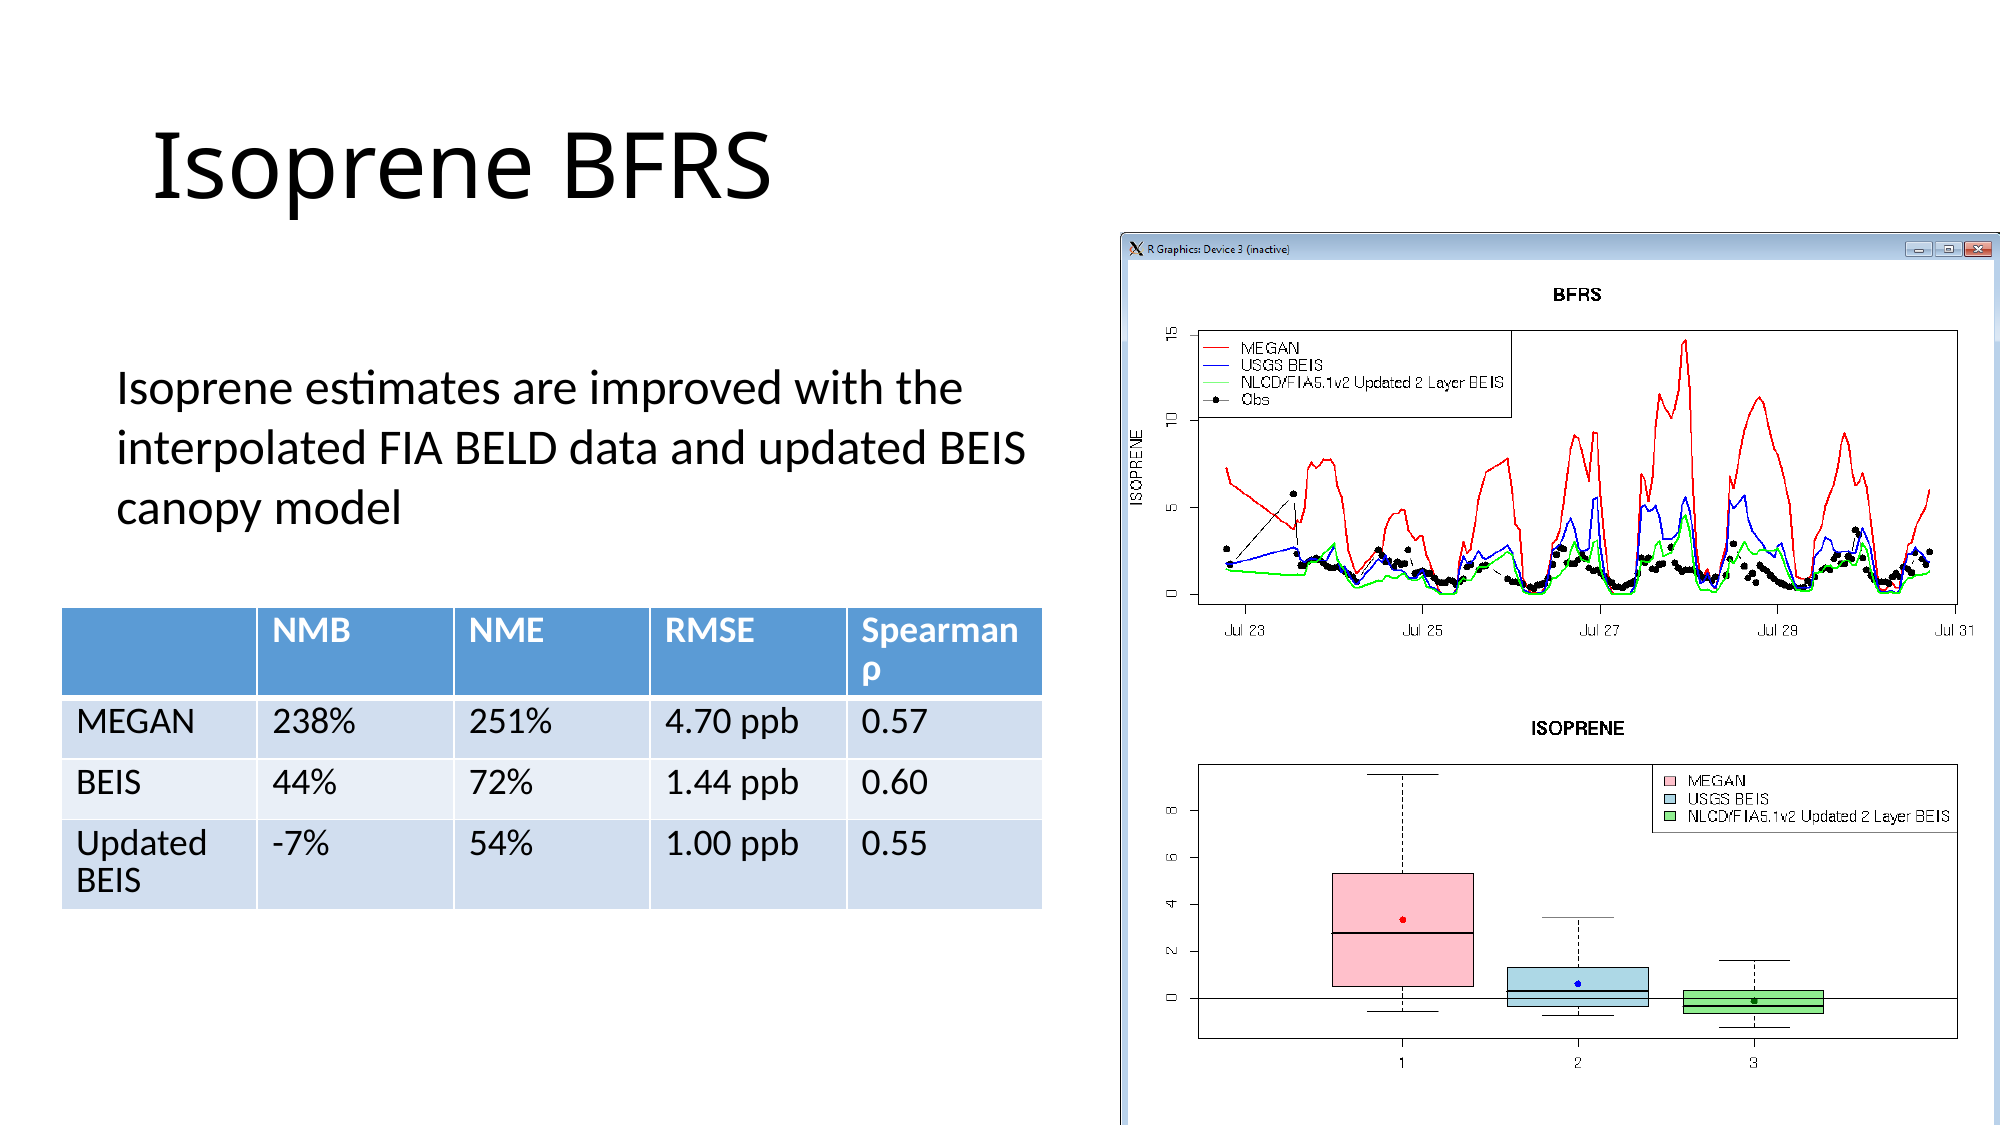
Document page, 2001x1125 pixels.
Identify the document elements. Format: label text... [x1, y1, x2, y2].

text_box Isoprene estimates are improved with the interpolated FIA BELD data and updated BEIS canopy model [101, 346, 1104, 542]
table_cell 1.44 ppb [651, 760, 846, 819]
table_cell 251% [455, 701, 649, 758]
table_cell 1.00 ppb [651, 820, 846, 909]
table_cell 44% [258, 760, 453, 819]
table_header NME [455, 608, 649, 695]
table_header NMB [258, 608, 453, 695]
table_cell 4.70 ppb [651, 701, 846, 758]
table_cell 0.55 [848, 820, 1042, 909]
table_cell MEGAN [62, 701, 256, 758]
table_header [62, 608, 256, 695]
title Isoprene BFRS [137, 59, 1863, 278]
table_cell 72% [455, 760, 649, 819]
table_header RMSE [651, 608, 846, 695]
table_cell 238% [258, 701, 453, 758]
table_header Spearman ρ [848, 608, 1042, 695]
picture [1120, 232, 2000, 1125]
table_cell BEIS [62, 760, 256, 819]
table_cell -7% [258, 820, 453, 909]
table_cell 0.60 [848, 760, 1042, 819]
table_cell Updated BEIS [62, 820, 256, 909]
table_cell 0.57 [848, 701, 1042, 758]
table_cell 54% [455, 820, 649, 909]
